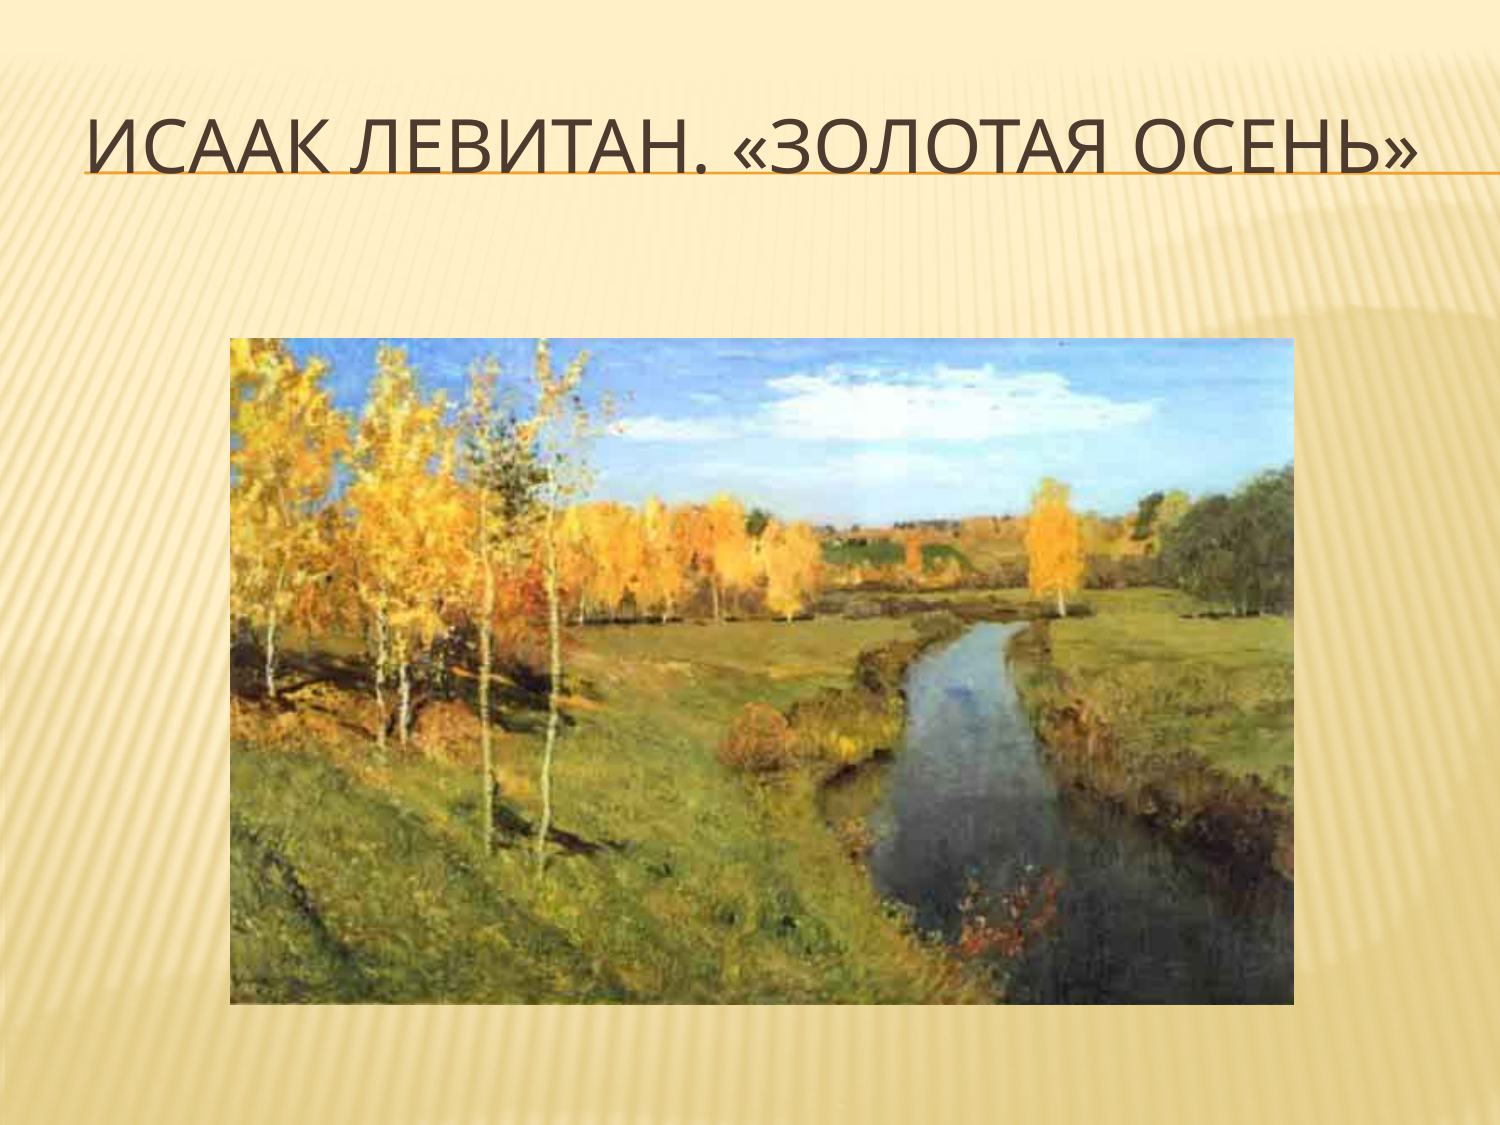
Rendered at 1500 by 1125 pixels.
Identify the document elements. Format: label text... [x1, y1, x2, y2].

title Исаак Левитан. «Золотая осень» [50, 75, 1475, 213]
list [229, 337, 1294, 1006]
